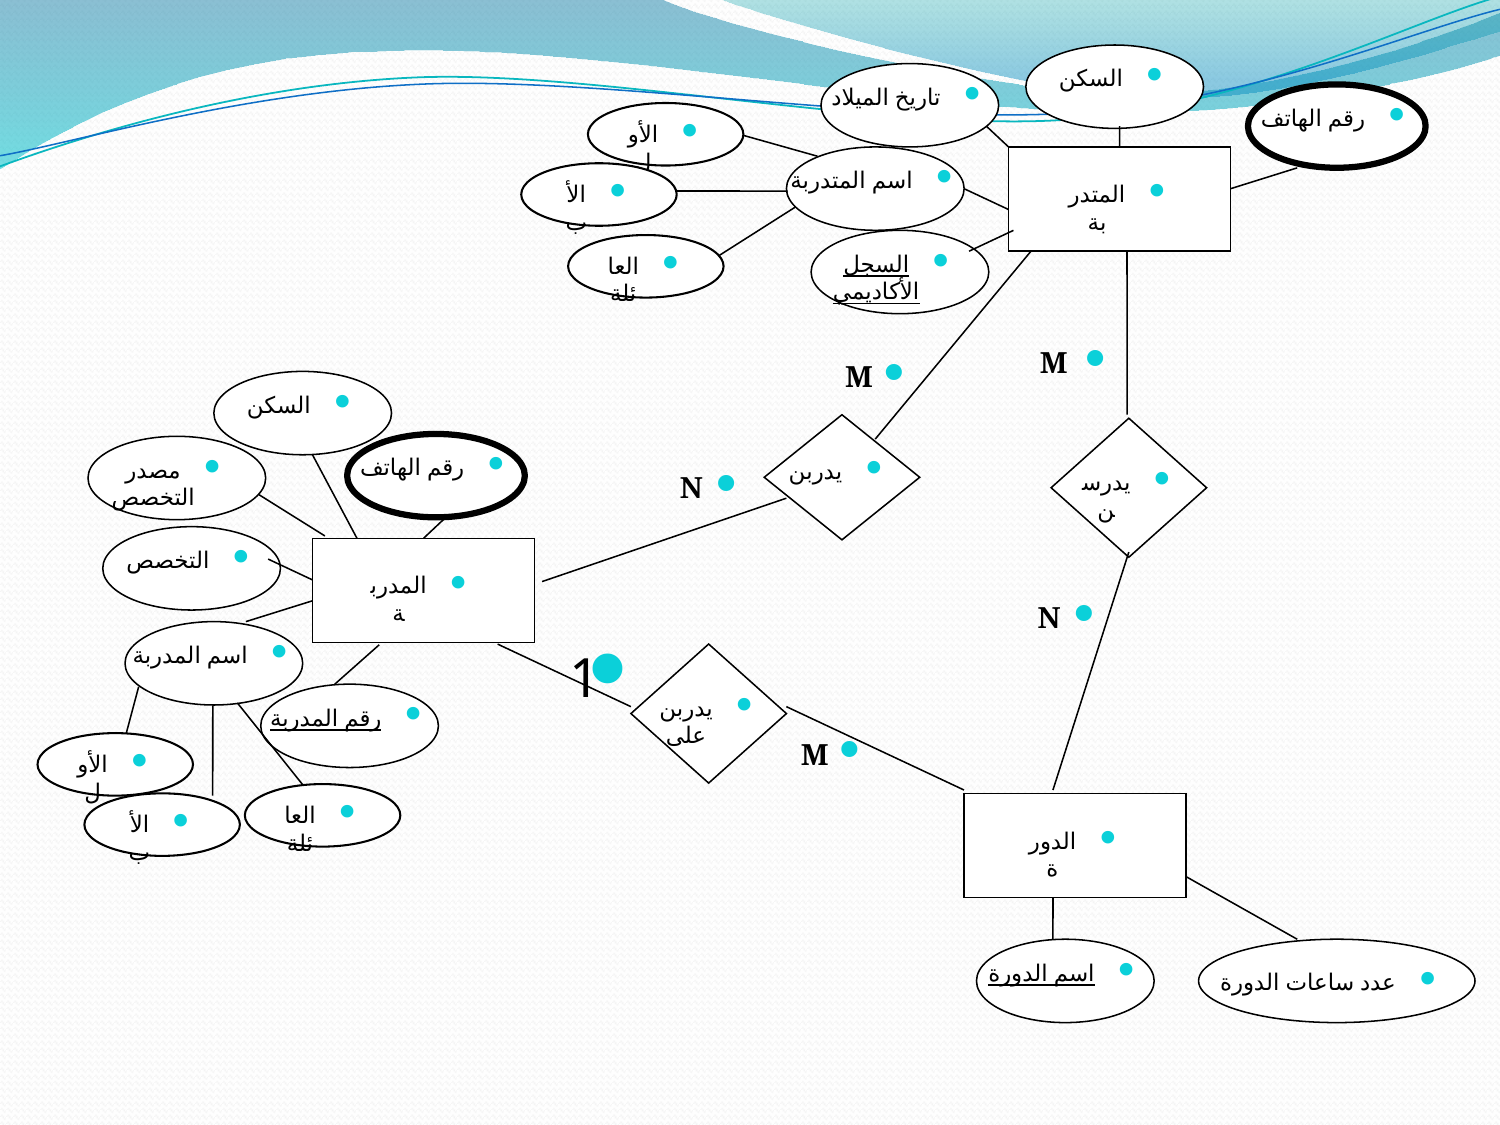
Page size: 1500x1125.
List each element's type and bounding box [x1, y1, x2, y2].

list [37, 44, 1476, 1026]
